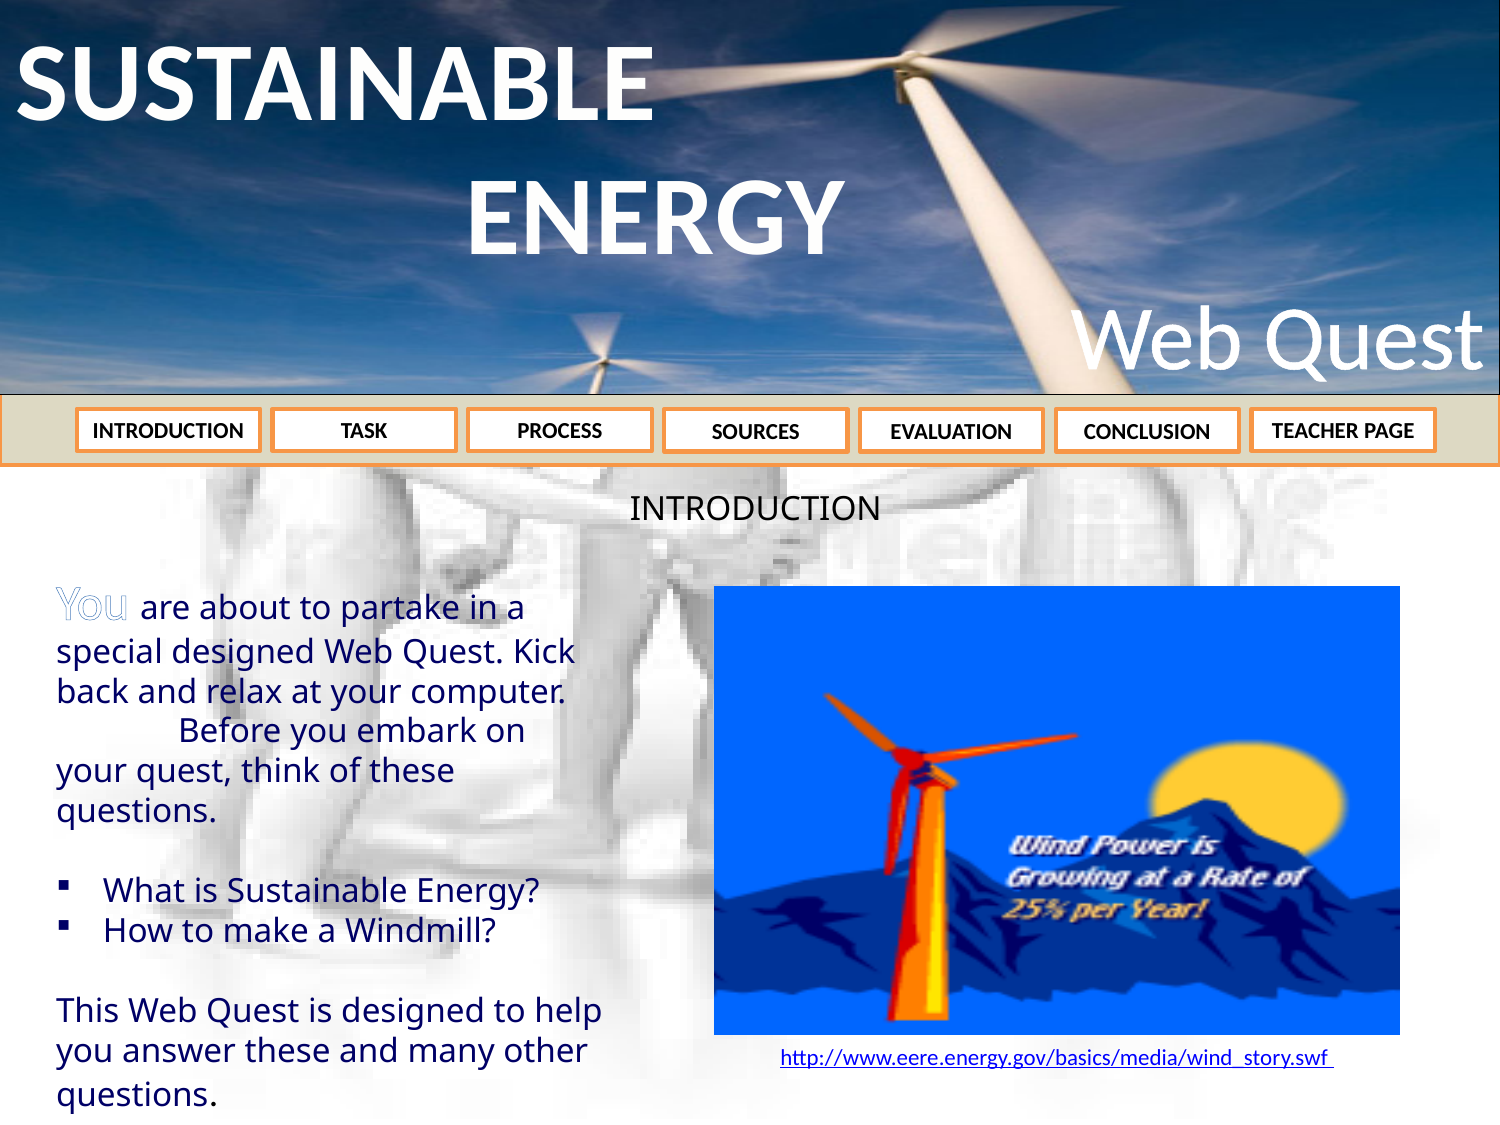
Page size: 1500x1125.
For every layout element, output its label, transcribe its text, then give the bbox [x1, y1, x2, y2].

picture [714, 586, 1400, 1035]
text_box You are about to partake in a special designed Web Quest. Kick back and relax at your computer. Before you embark on your quest, think of these questions. What is Sustainable Energy? How to make a Windmill? This Web Quest is designed to help you answer these and many other questions. [41, 562, 621, 1125]
text_box [0, 395, 1500, 467]
text_box [0, 467, 1500, 1125]
text_box [1352, 402, 1500, 463]
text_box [76, 408, 1436, 453]
text_box http://www.eere.energy.gov/basics/media/wind_story.swf [714, 1035, 1400, 1078]
text_box SUSTAINABLE ENERGY Web Quest [0, 0, 1500, 395]
text_box INTRODUCTION [100, 479, 1412, 535]
